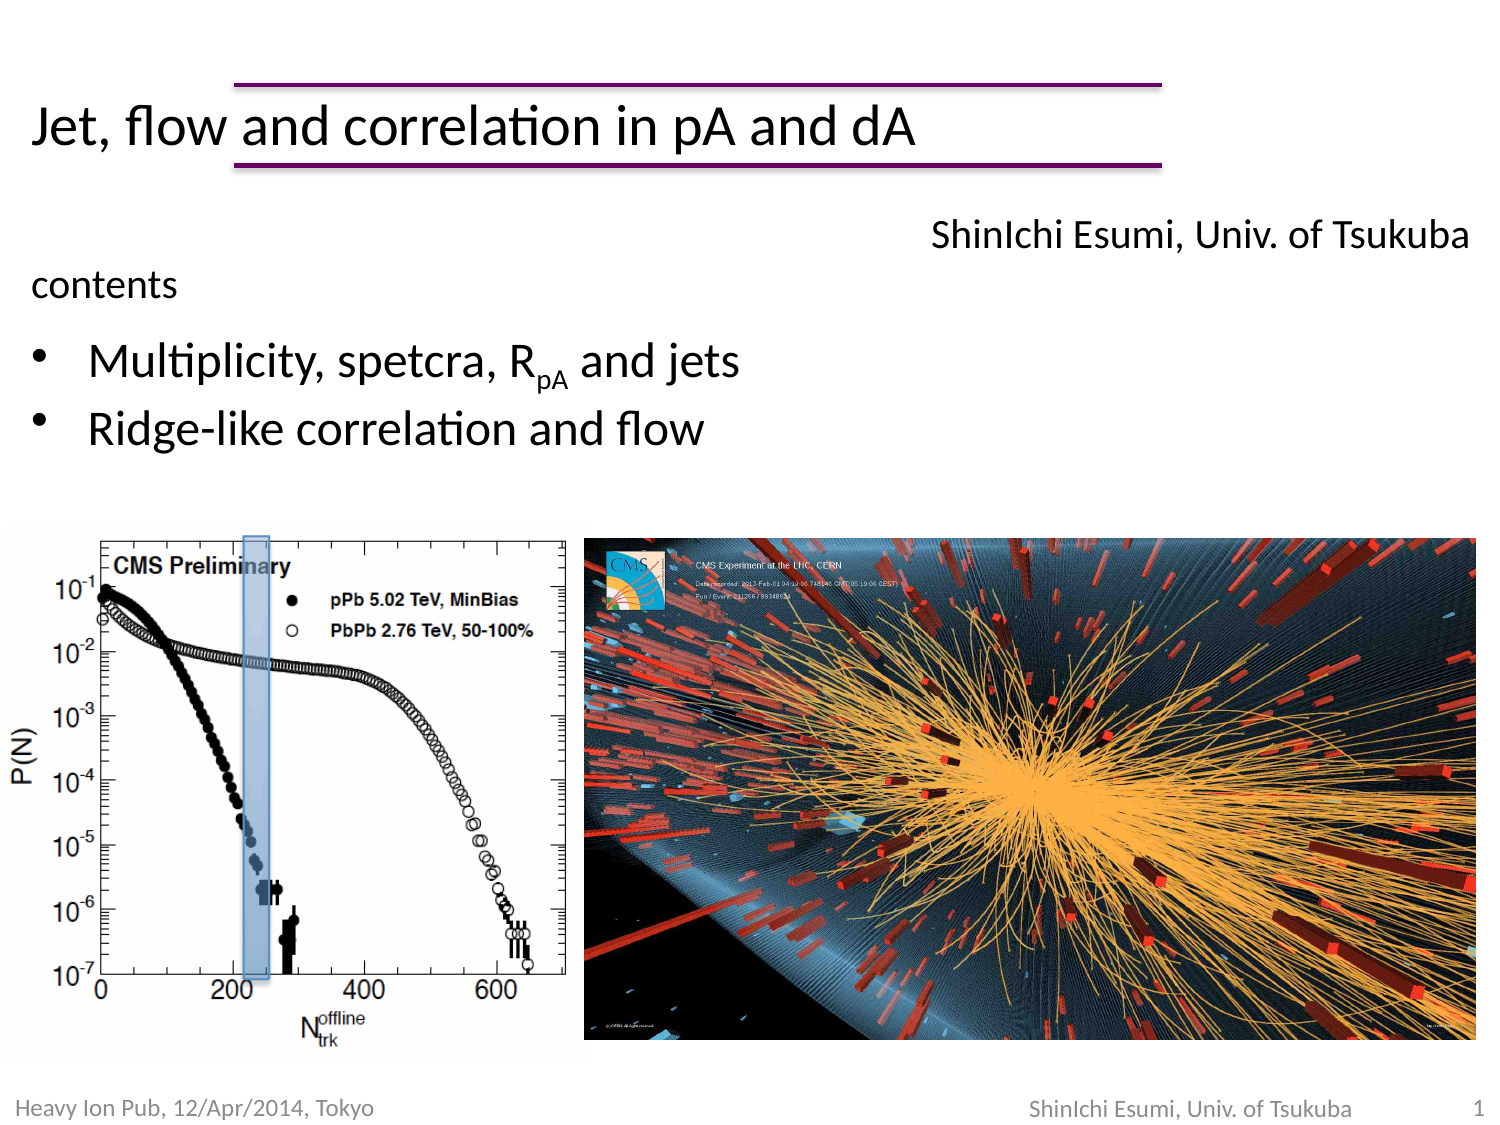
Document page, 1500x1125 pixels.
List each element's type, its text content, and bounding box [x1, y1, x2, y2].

picture [1, 522, 1476, 1061]
slide_number Heavy Ion Pub, 12/Apr/2014, Tokyo [0, 1087, 405, 1125]
slide_number 1 [1402, 1087, 1500, 1125]
text_box Jet, flow and correlation in pA and dA ShinIchi Esumi, Univ. of Tsukuba contents Multiplicity, spetcra, RpA and jets Ridge-like correlation and flow [16, 79, 1486, 463]
footer ShinIchi Esumi, Univ. of Tsukuba [1001, 1087, 1381, 1125]
